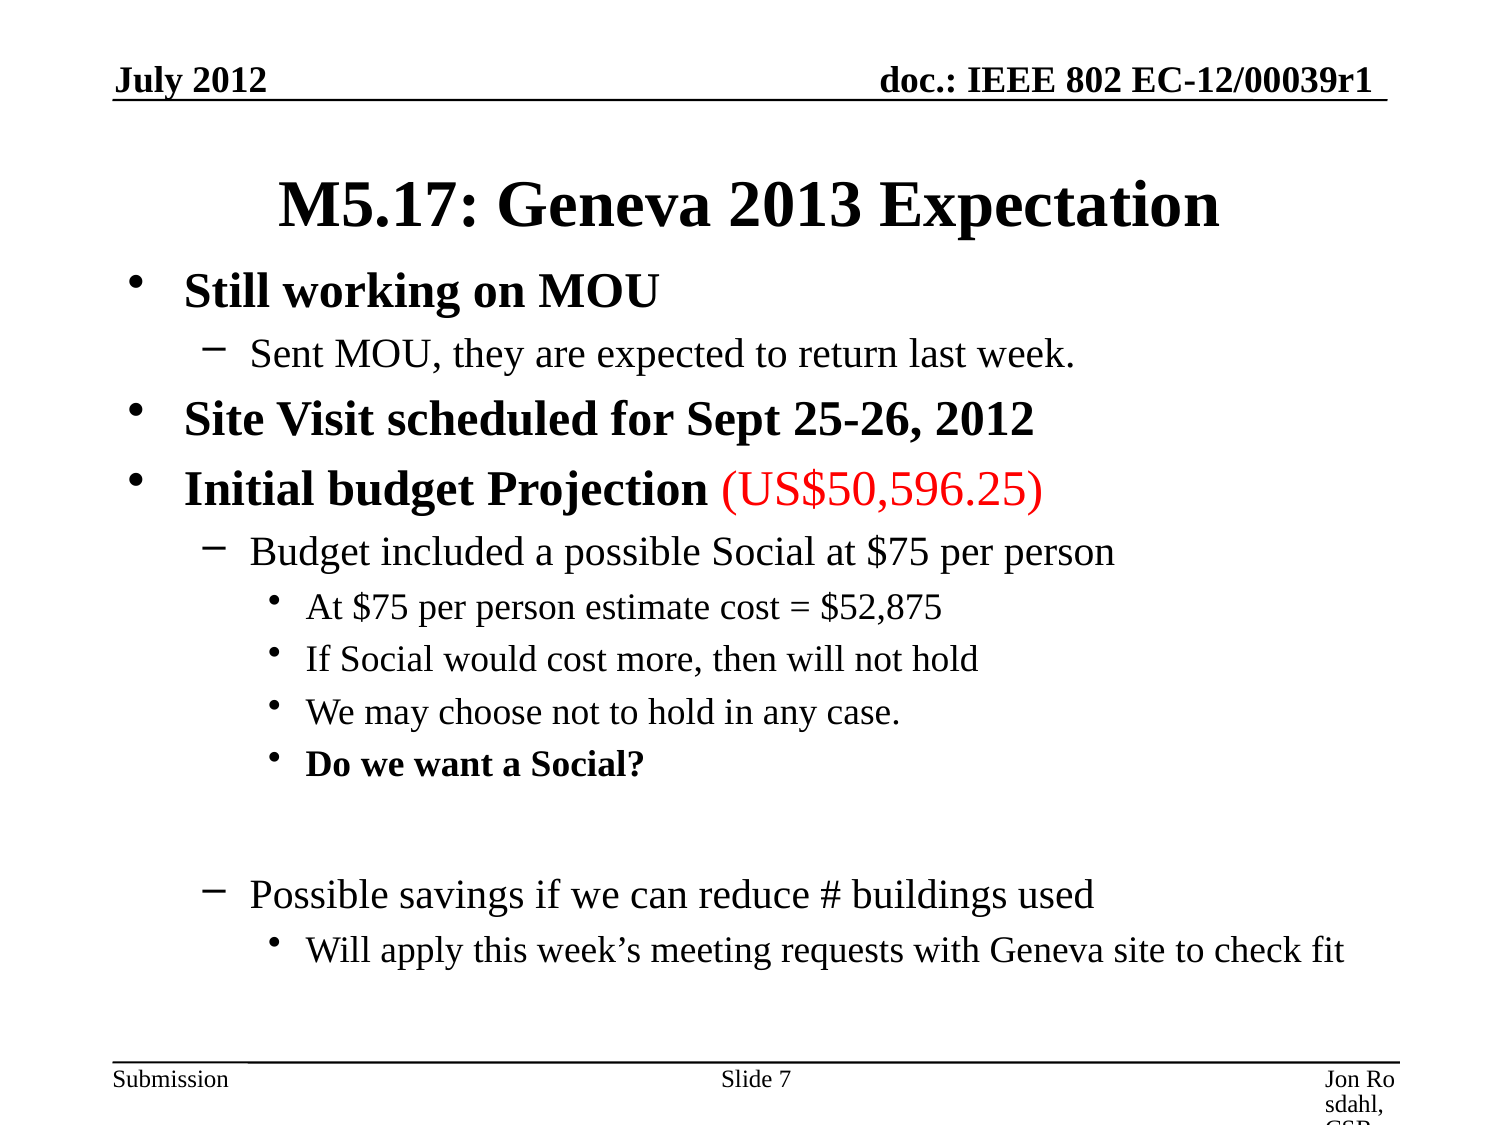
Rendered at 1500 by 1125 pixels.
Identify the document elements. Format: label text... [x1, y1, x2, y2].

list Still working on MOU Sent MOU, they are expected to return last week. Site Visit scheduled for Sept 25-26, 2012 Initial budget Projection (US$50,596.25) Budget included a possible Social at $75 per person At $75 per person estimate cost = $52,875 If Social would cost more, then will not hold We may choose not to hold in any case. Do we want a Social? Possible savings if we can reduce # buildings used Will apply this week’s meeting requests with Geneva site to check fit [112, 249, 1388, 1051]
slide_number Slide 7 [712, 1061, 800, 1093]
title M5.17: Geneva 2013 Expectation [112, 112, 1388, 249]
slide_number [114, 54, 290, 101]
footer Jon Rosdahl, CSR [1324, 1061, 1402, 1093]
